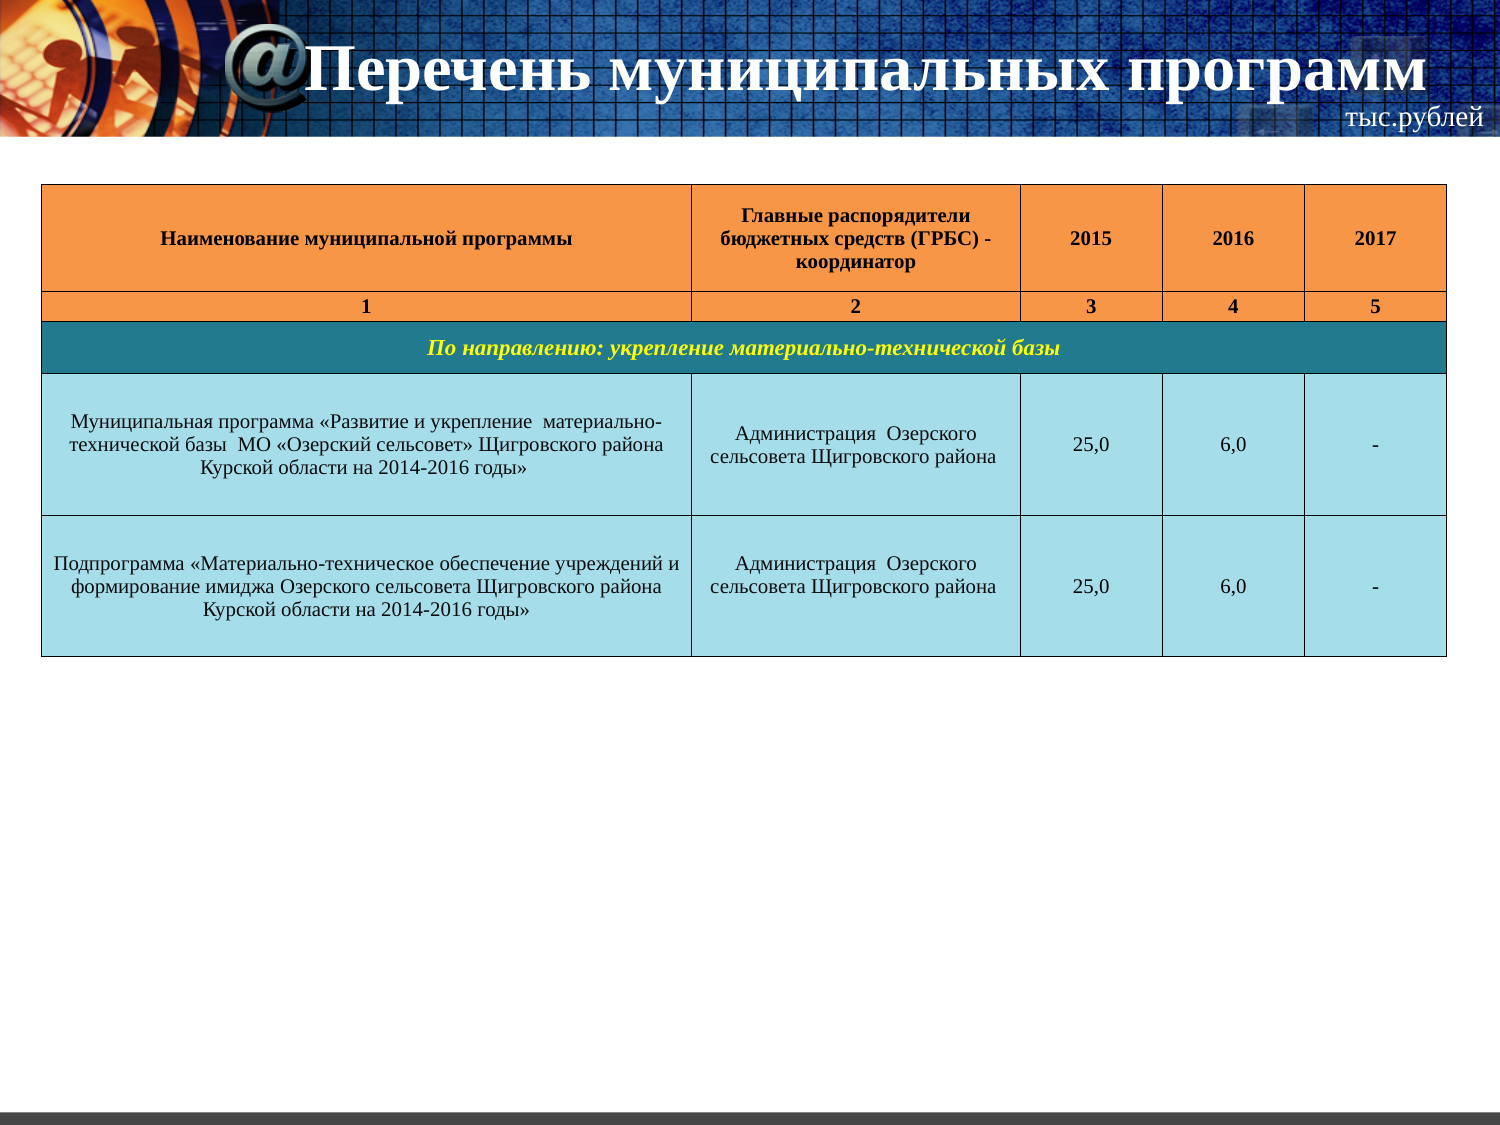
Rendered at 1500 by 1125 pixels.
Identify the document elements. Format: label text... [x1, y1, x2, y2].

table_cell 2 [692, 292, 1020, 321]
table_cell Подпрограмма «Материально-техническое обеспечение учреждений и формирование имиджа Озерского сельсовета Щигровского района Курской области на 2014-2016 годы» [42, 516, 691, 656]
text_box тыс.рублей [1330, 89, 1500, 140]
table_cell 6,0 [1163, 374, 1304, 515]
table_cell 25,0 [1021, 516, 1162, 656]
table_cell Муниципальная программа «Развитие и укрепление материально-технической базы МО «Озерский сельсовет» Щигровского района Курской области на 2014-2016 годы» [42, 374, 691, 515]
title Перечень муниципальных программ [289, 17, 1500, 111]
table_cell 1 [42, 292, 691, 321]
table_cell Администрация Озерского сельсовета Щигровского района [692, 374, 1020, 515]
table_header 2016 [1163, 185, 1304, 291]
table_cell 25,0 [1021, 374, 1162, 515]
table_cell 5 [1305, 292, 1446, 321]
table_header Наименование муниципальной программы [42, 185, 691, 291]
table_cell 4 [1163, 292, 1304, 321]
table_cell По направлению: укрепление материально-технической базы [42, 322, 1446, 373]
table_header 2015 [1021, 185, 1162, 291]
table_cell - [1305, 374, 1446, 515]
table_header Главные распорядители бюджетных средств (ГРБС) -координатор [692, 185, 1020, 291]
table_cell - [1305, 516, 1446, 656]
table_cell 3 [1021, 292, 1162, 321]
table_cell Администрация Озерского сельсовета Щигровского района [692, 516, 1020, 656]
table_header 2017 [1305, 185, 1446, 291]
picture [0, 0, 1500, 138]
table_cell 6,0 [1163, 516, 1304, 656]
